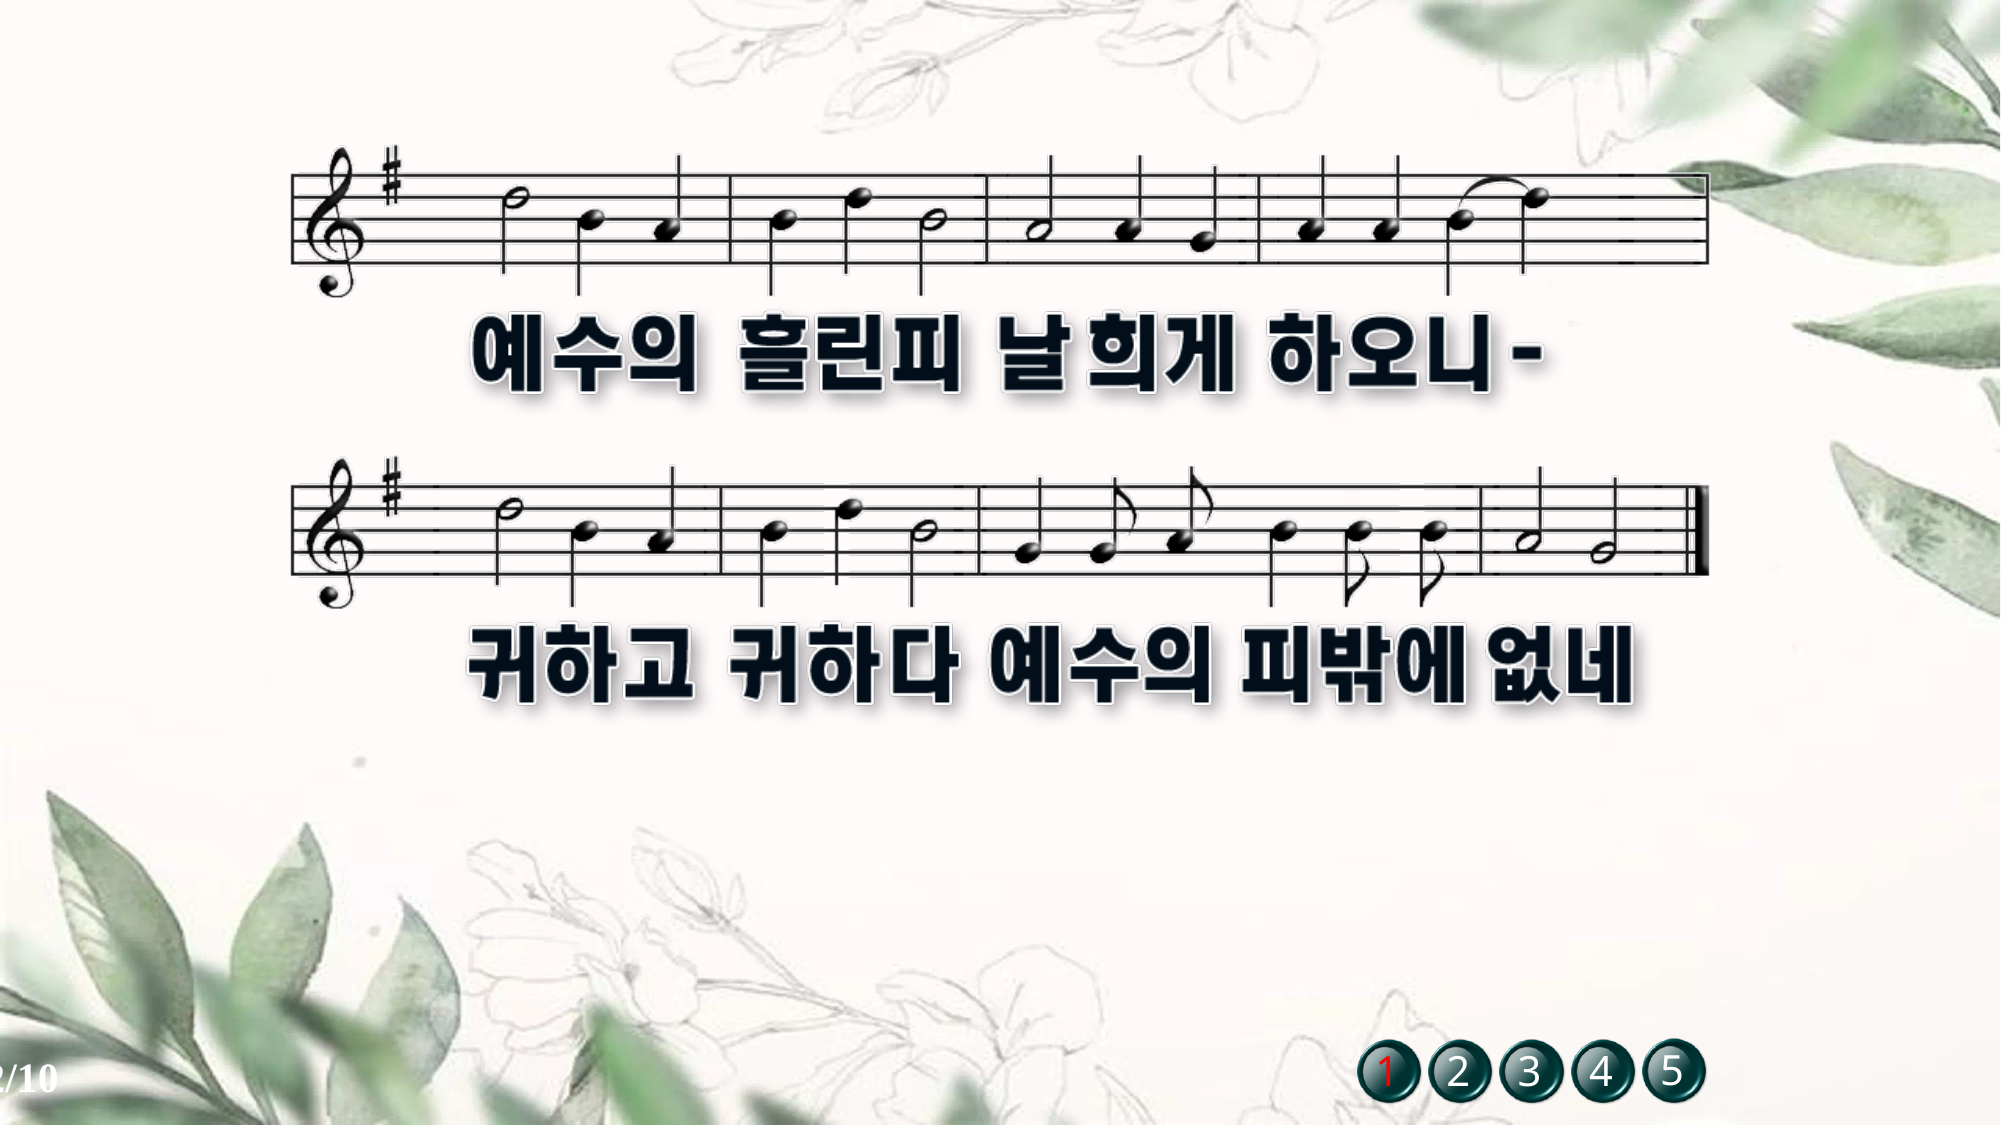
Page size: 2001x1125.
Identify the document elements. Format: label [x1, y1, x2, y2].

picture [0, 0, 2001, 1125]
text_box [1354, 1035, 1424, 1106]
text_box [1568, 1035, 1638, 1106]
text_box [1425, 1035, 1496, 1106]
text_box [1496, 1035, 1567, 1106]
text_box [1639, 1034, 1709, 1106]
